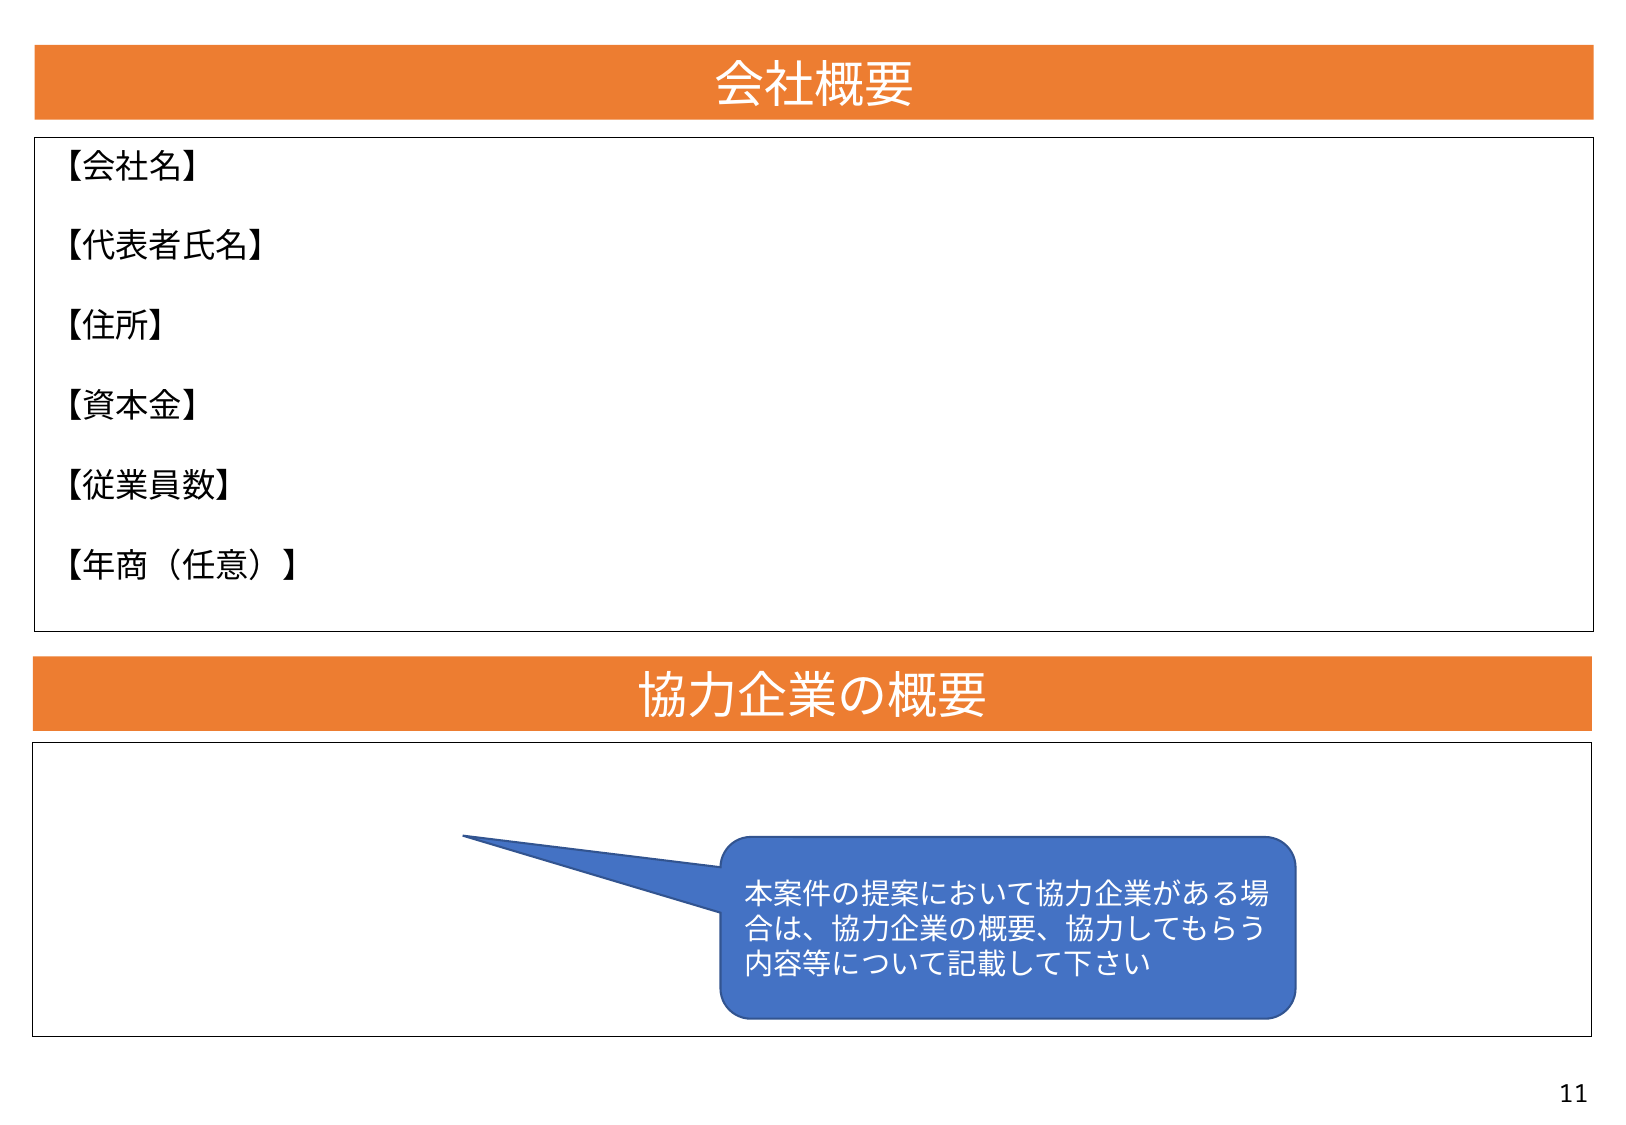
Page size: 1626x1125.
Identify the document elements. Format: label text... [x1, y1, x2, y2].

text_box 協力企業の概要 [32, 656, 1592, 731]
text_box 【会社名】 【代表者氏名】 【住所】 【資本金】 【従業員数】 【年商（任意）】 [34, 137, 1594, 632]
text_box 会社概要 [34, 44, 1594, 120]
text_box 本案件の提案において協力企業がある場合は、協力企業の概要、協力してもらう内容等について記載して下さい [462, 834, 1297, 1020]
text_box 11 [1521, 1065, 1625, 1125]
text_box [32, 742, 1592, 1037]
